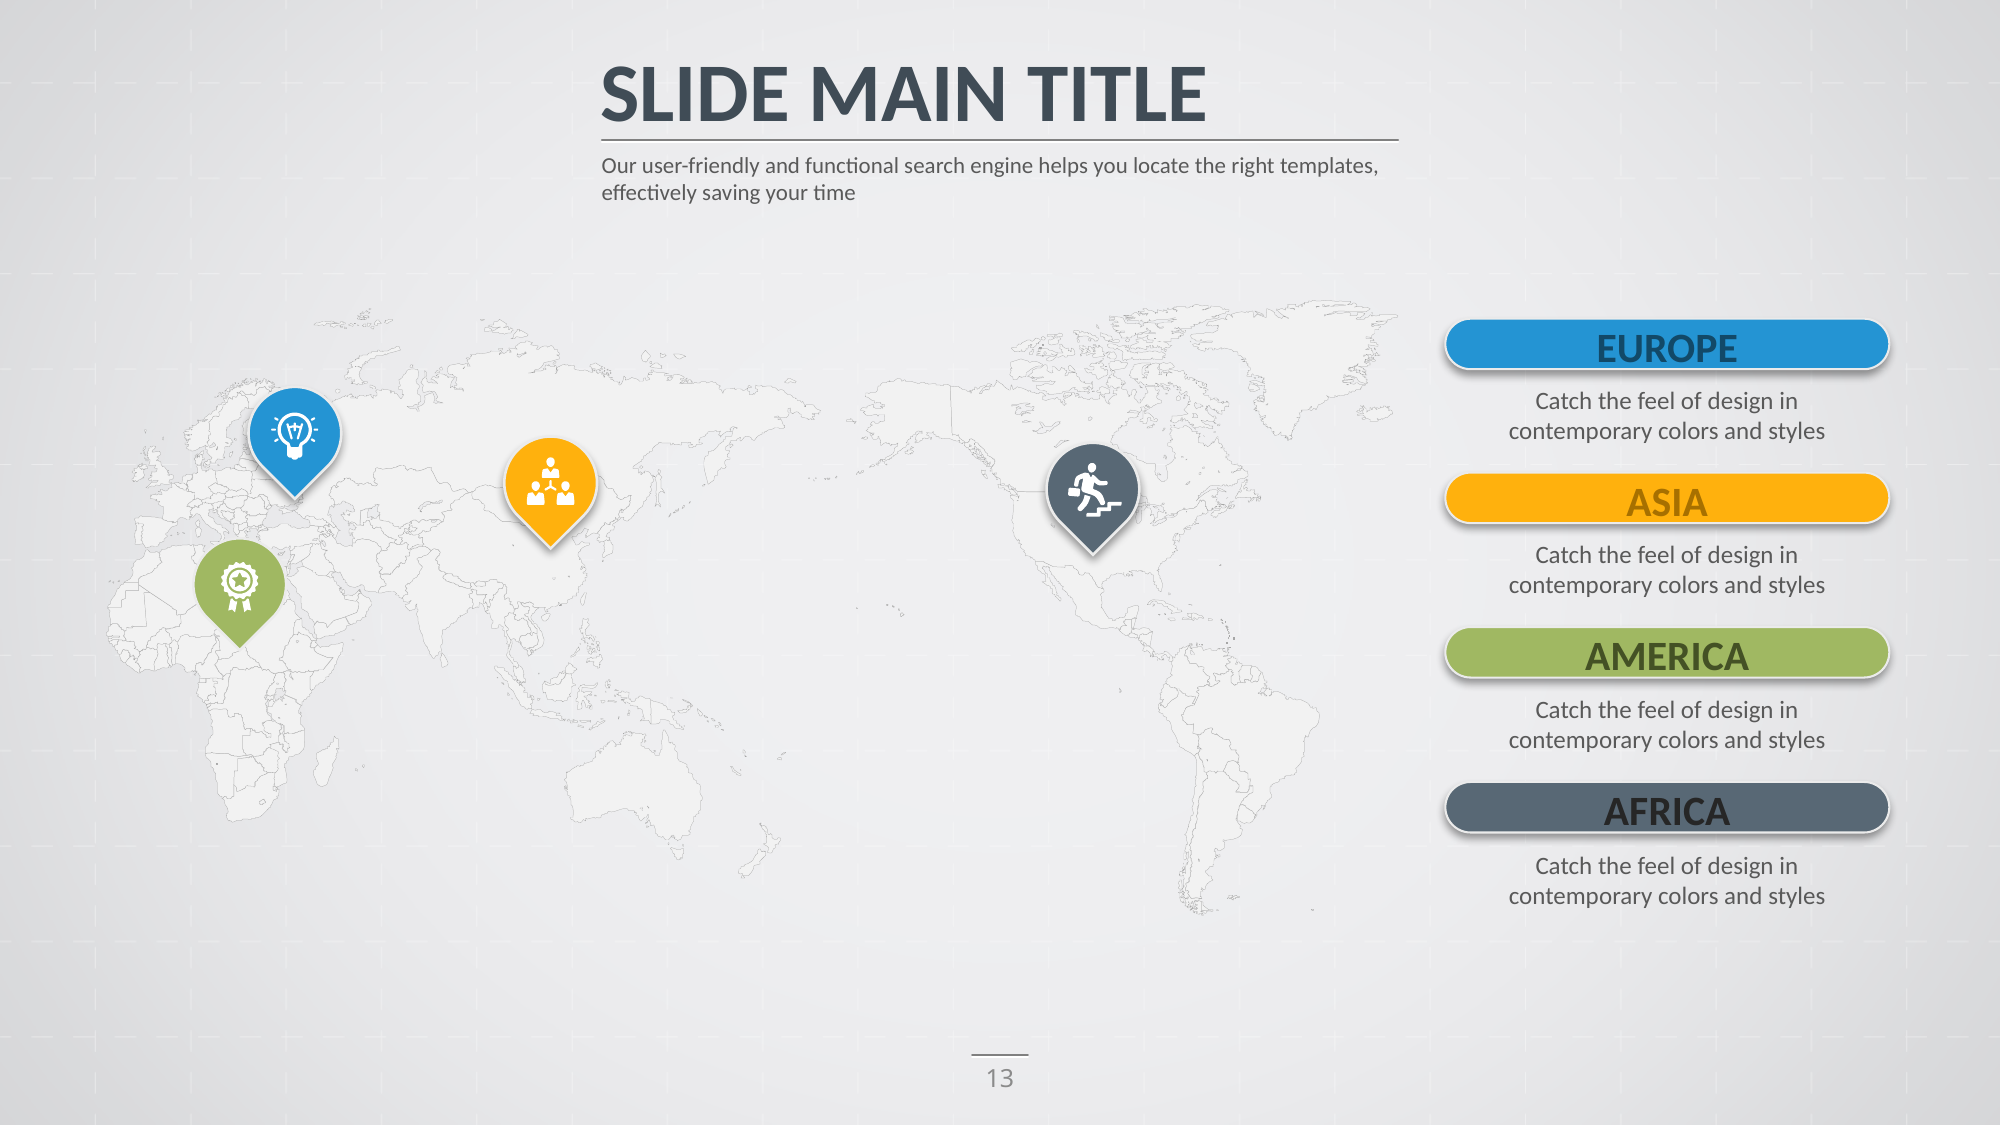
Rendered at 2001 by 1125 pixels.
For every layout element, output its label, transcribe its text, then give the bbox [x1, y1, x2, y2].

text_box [1445, 776, 1890, 918]
picture [0, 0, 2000, 1125]
slide_number 13 [923, 1049, 1077, 1110]
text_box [504, 436, 597, 530]
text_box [1445, 313, 1890, 453]
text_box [193, 538, 287, 631]
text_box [106, 300, 1398, 916]
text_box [1445, 621, 1890, 763]
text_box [1445, 467, 1890, 608]
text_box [248, 386, 342, 480]
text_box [585, 30, 1415, 214]
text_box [1046, 442, 1140, 536]
